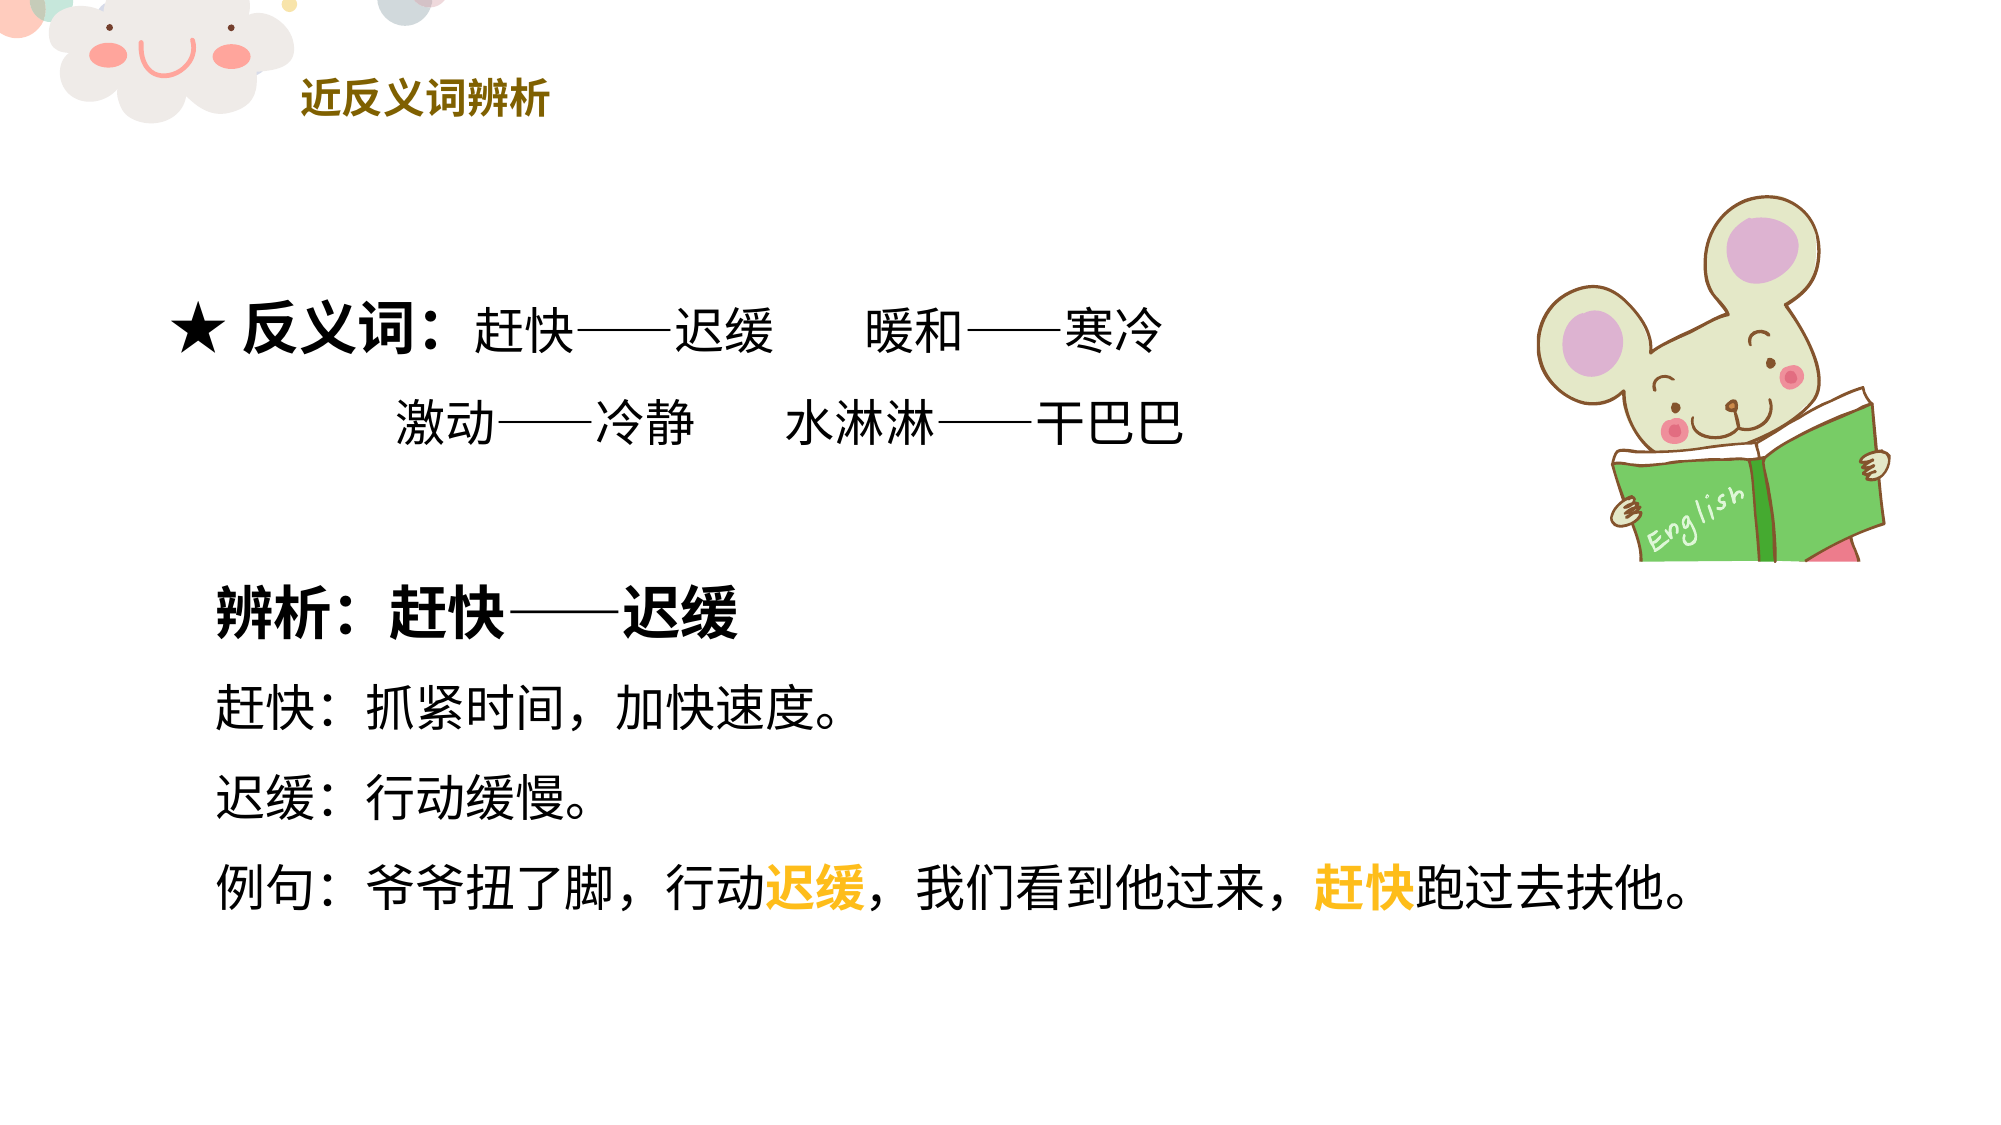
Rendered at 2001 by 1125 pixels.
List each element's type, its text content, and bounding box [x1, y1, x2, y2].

picture [0, 0, 455, 131]
text_box ★反义词：赶快——迟缓 暖和——寒冷 激动——冷静 水淋淋——干巴巴 辨析：赶快——迟缓 赶快：抓紧时间，加快速度。 迟缓：行动缓慢。 例句：爷爷扭了脚，行动迟缓，我们看到他过来，赶快跑过去扶他。 [110, 248, 2000, 1104]
picture [1536, 194, 1891, 563]
text_box 近反义词辨析 [455, 64, 674, 130]
